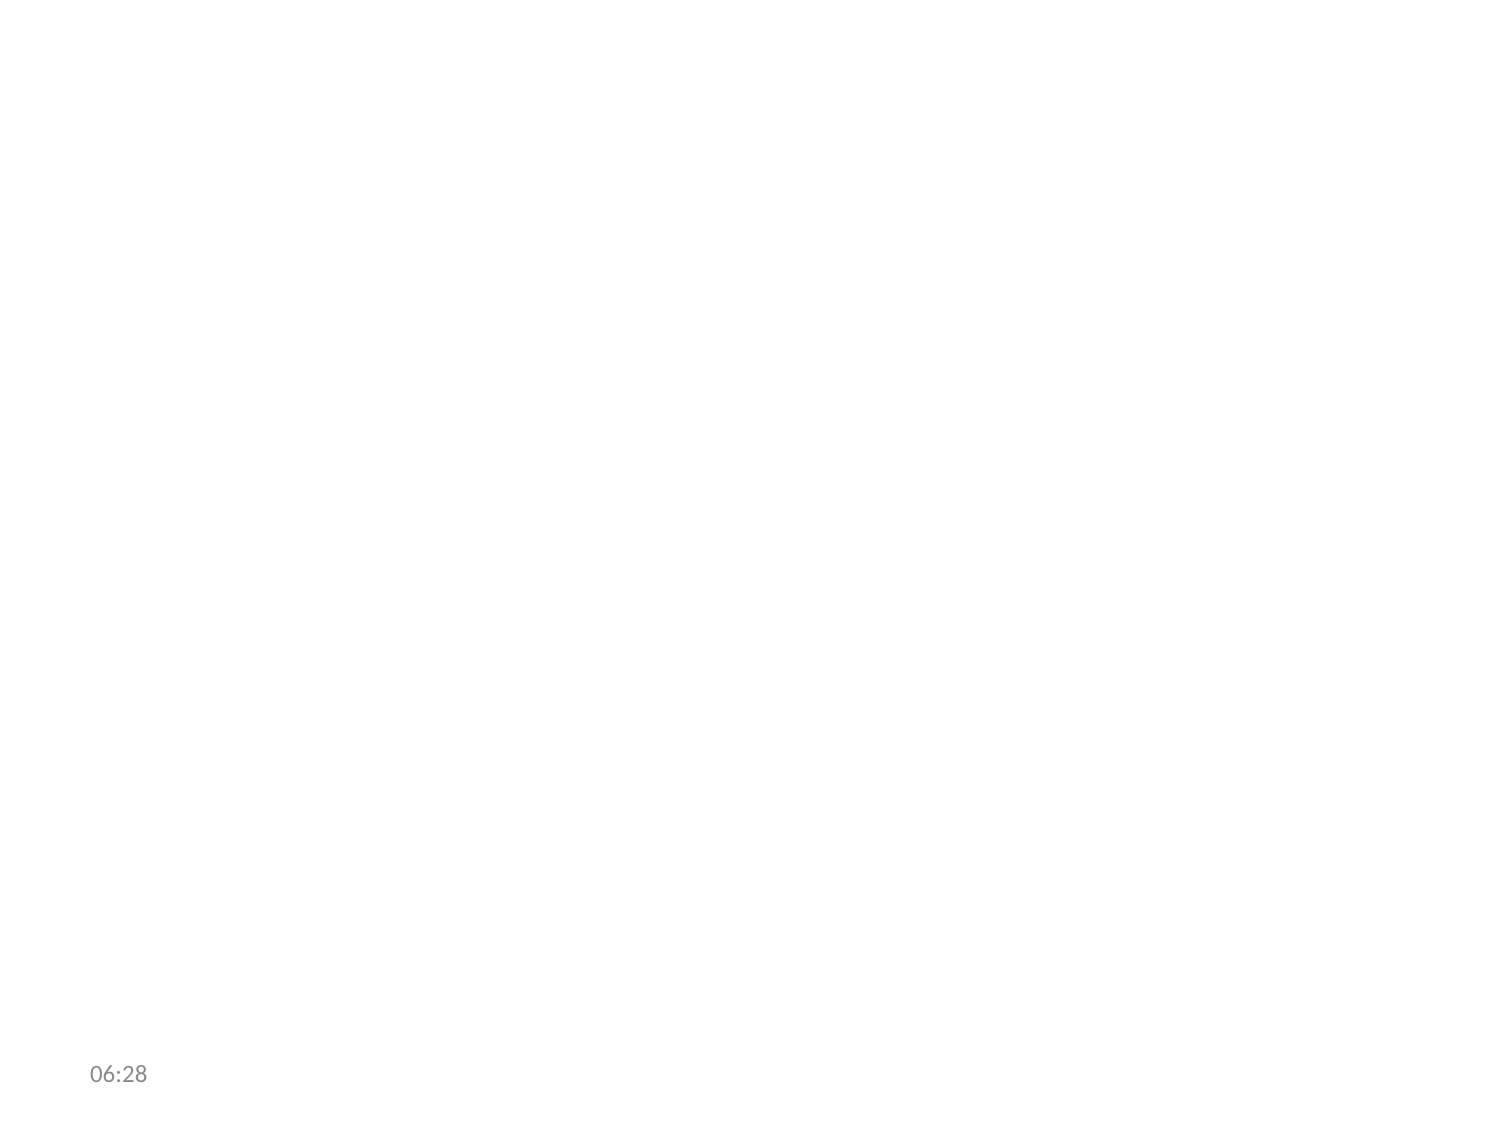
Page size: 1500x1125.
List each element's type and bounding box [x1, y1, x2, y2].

slide_number [75, 1042, 425, 1103]
